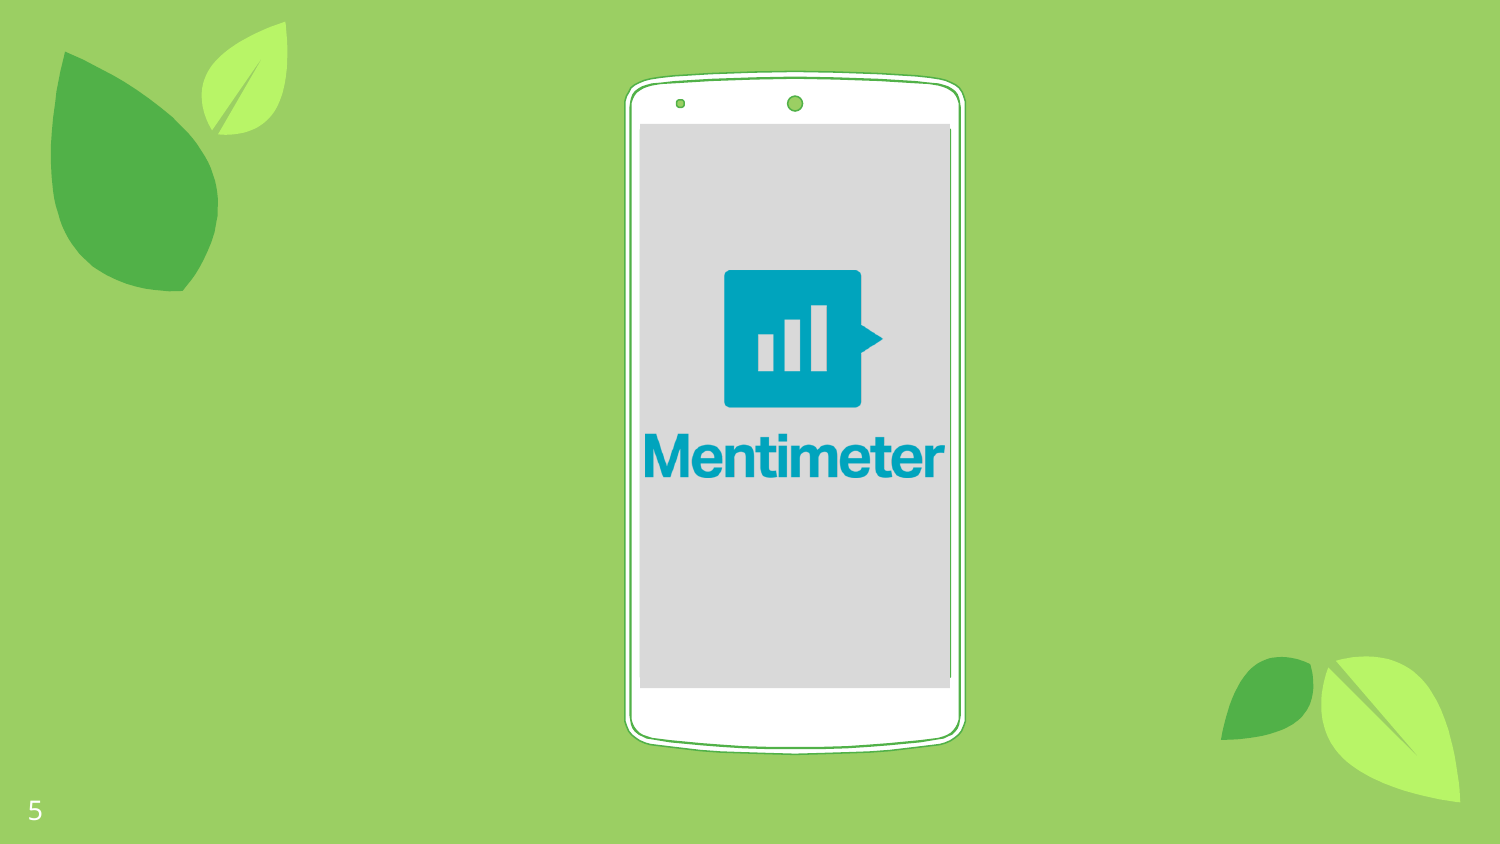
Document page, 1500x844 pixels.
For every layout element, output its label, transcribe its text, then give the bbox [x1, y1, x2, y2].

picture [645, 270, 946, 479]
text_box [624, 71, 966, 755]
text_box [640, 123, 950, 276]
slide_number 5 [12, 779, 103, 844]
text_box [640, 479, 950, 689]
